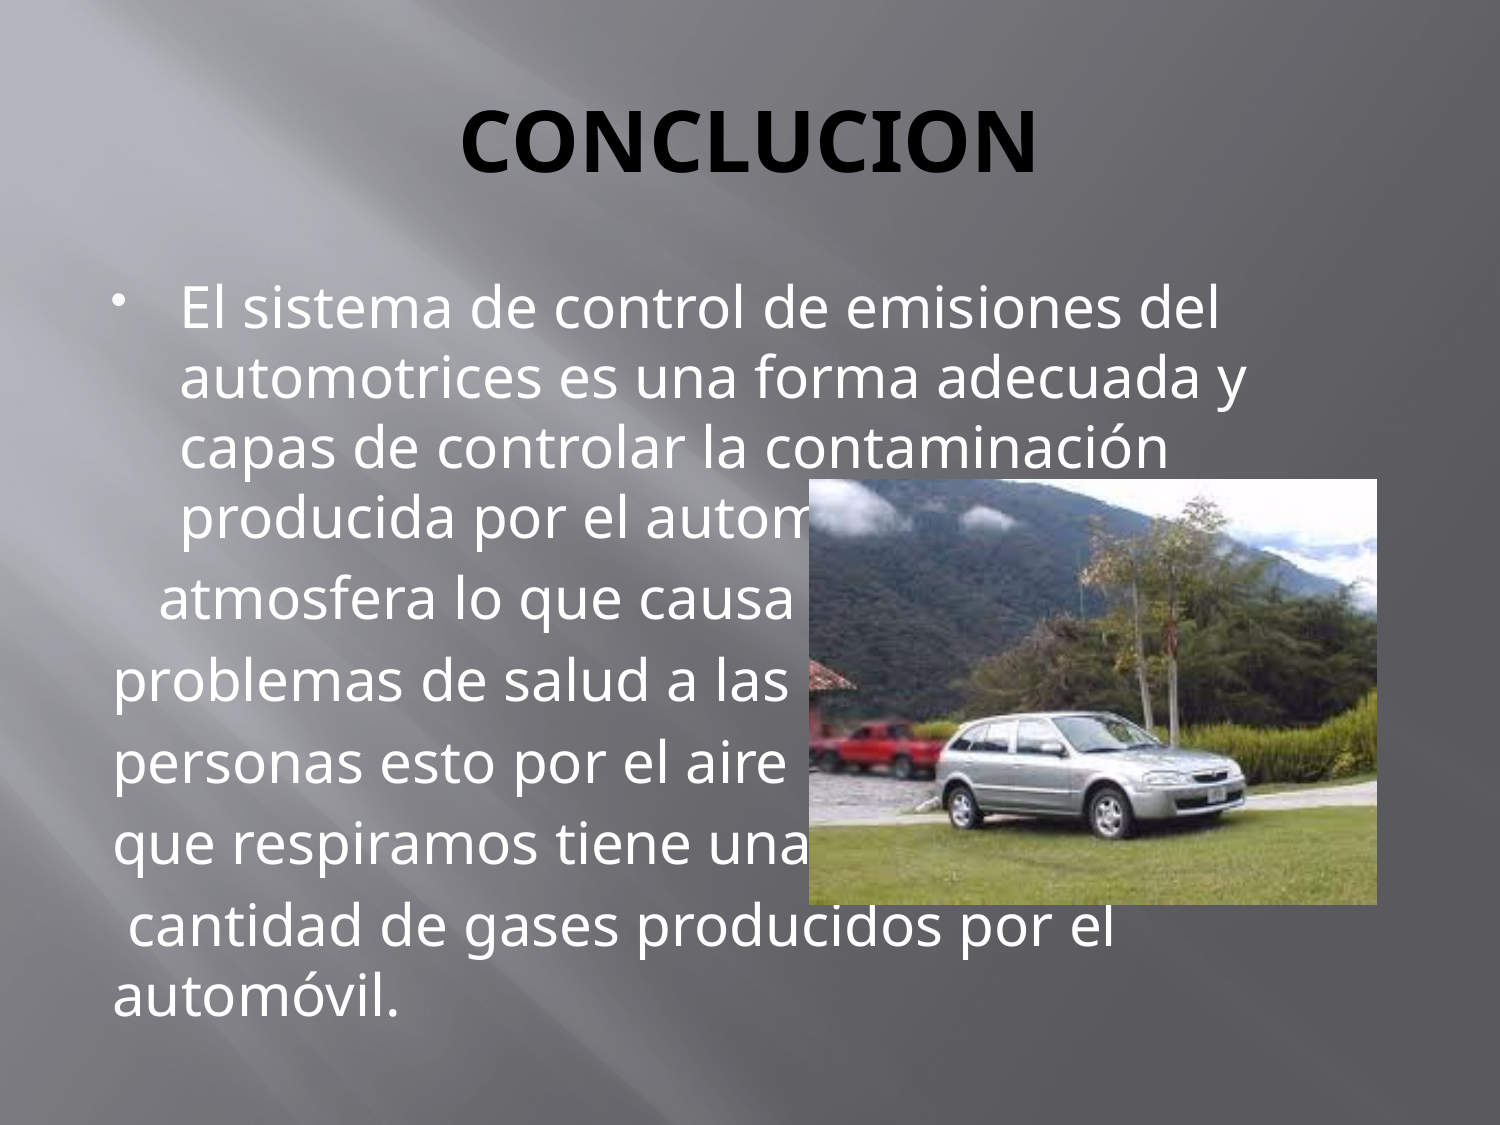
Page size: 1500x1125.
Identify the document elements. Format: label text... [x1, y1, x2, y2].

list El sistema de control de emisiones del automotrices es una forma adecuada y capas de controlar la contaminación producida por el automóvil hacia la atmosfera lo que causa problemas de salud a las personas esto por el aire que respiramos tiene una cantidad de gases producidos por el automóvil. [75, 262, 1425, 1035]
title CONCLUCION [75, 45, 1425, 233]
picture [808, 479, 1377, 906]
